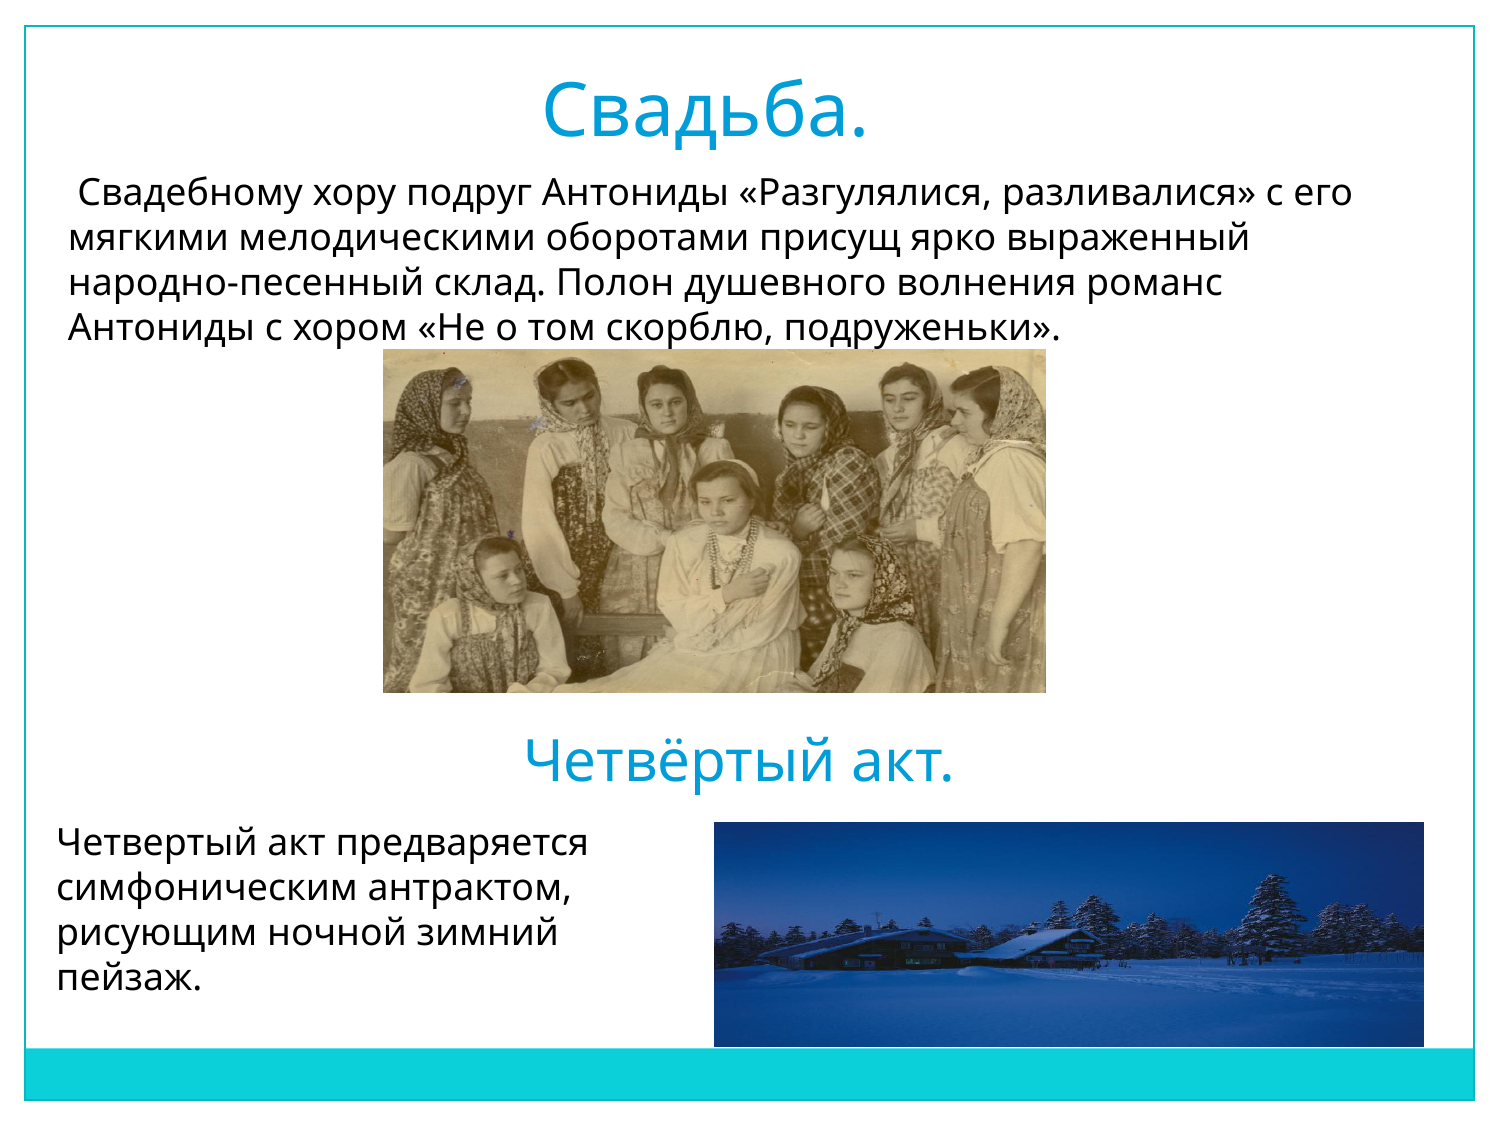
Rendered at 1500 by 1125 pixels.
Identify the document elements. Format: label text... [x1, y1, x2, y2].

text_box Свадебному хору подруг Антониды «Разгулялися, разливалися» с его мягкими мелодическими оборотами присущ ярко выраженный народно-песенный склад. Полон душевного волнения романс Антониды с хором «Не о том скорблю, подруженьки». [53, 160, 1424, 356]
picture [383, 349, 1046, 693]
text_box Свадьба. [526, 54, 885, 160]
picture [714, 822, 1424, 1047]
text_box Четвертый акт предваряется симфоническим антрактом, рисующим ночной зимний пейзаж. [41, 810, 703, 1006]
text_box Четвёртый акт. [508, 716, 971, 801]
